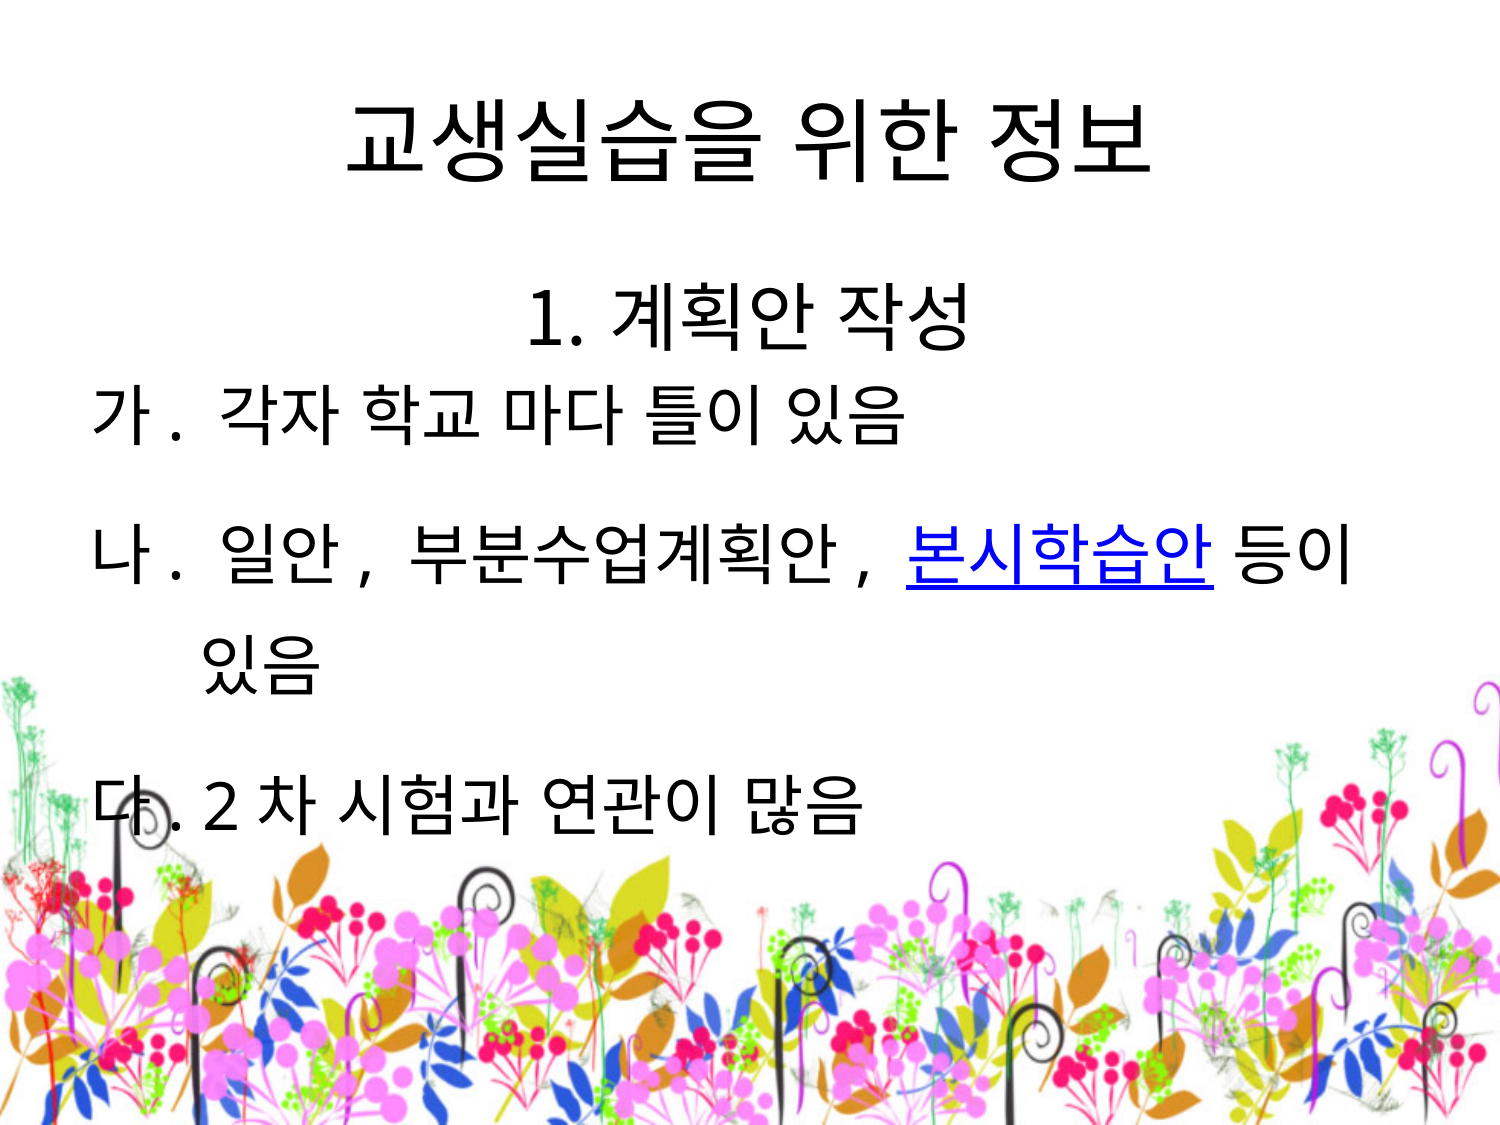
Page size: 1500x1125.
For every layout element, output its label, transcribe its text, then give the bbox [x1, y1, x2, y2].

picture [0, 0, 1500, 1125]
title 교생실습을 위한 정보 [75, 45, 1425, 233]
list 계획안 작성 가. 각자 학교 마다 틀이 있음 나. 일안, 부분수업계획안, 본시학습안 등이 있음 다. 2차 시험과 연관이 많음 [75, 262, 1425, 1005]
